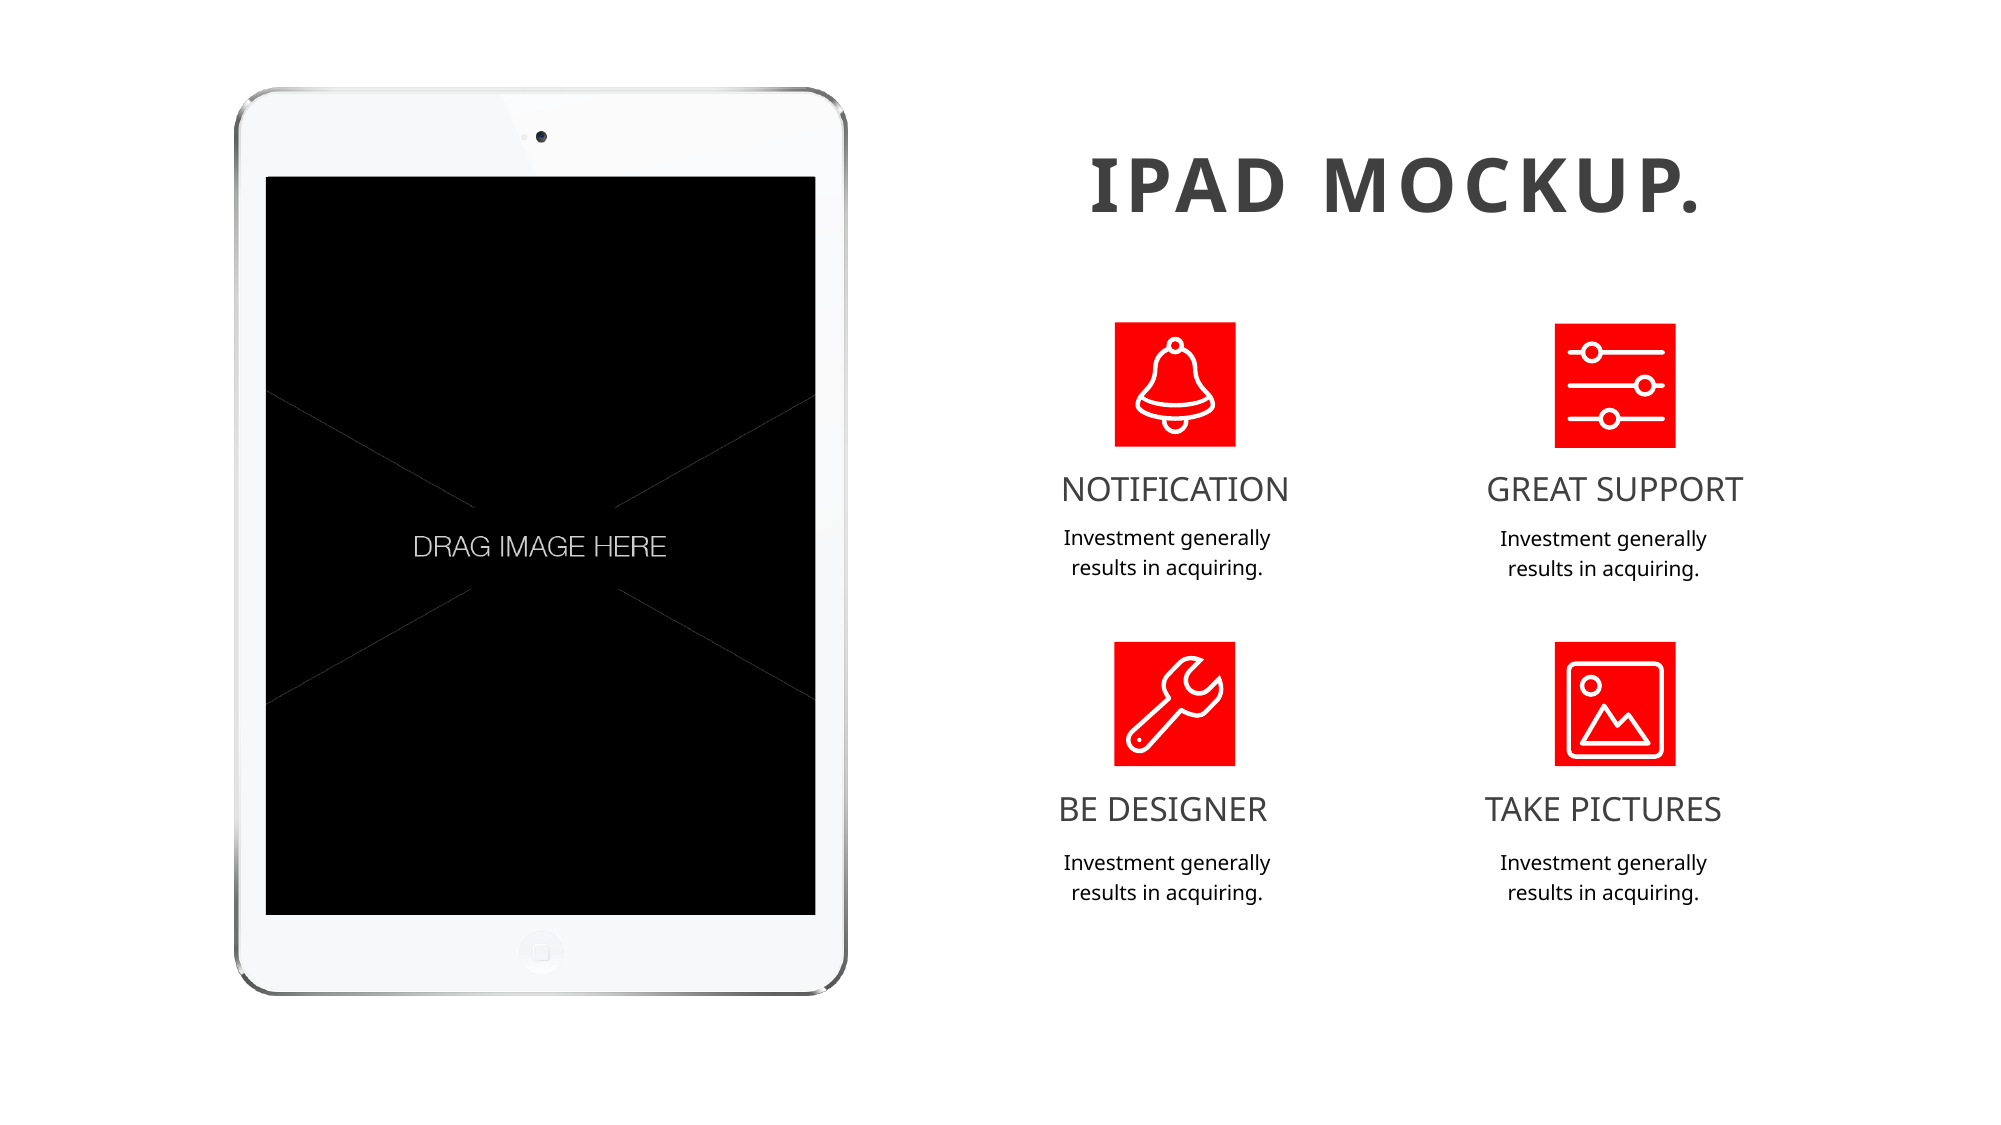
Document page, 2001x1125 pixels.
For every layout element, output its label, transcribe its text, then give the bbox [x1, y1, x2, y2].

text_box [1554, 323, 1677, 449]
text_box [1113, 641, 1236, 767]
text_box Investment generally results in acquiring. [1453, 835, 1754, 914]
text_box [1567, 341, 1665, 364]
text_box NOTIFICATION [1045, 461, 1306, 510]
text_box TAKE PICTURES [1469, 780, 1738, 835]
text_box IPAD MOCKUP. [877, 140, 1915, 224]
text_box Investment generally results in acquiring. [1012, 835, 1322, 914]
text_box Investment generally results in acquiring. [1014, 510, 1321, 589]
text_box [234, 87, 848, 996]
text_box BE DESIGNER [1043, 780, 1283, 835]
text_box [1554, 641, 1677, 767]
picture [265, 177, 816, 915]
text_box [1126, 655, 1224, 754]
text_box GREAT SUPPORT [1471, 461, 1759, 516]
text_box Investment generally results in acquiring. [1455, 511, 1752, 590]
text_box [1567, 407, 1665, 430]
text_box [1114, 321, 1237, 448]
text_box [1566, 661, 1664, 759]
text_box [1567, 374, 1665, 397]
text_box [1135, 336, 1216, 435]
